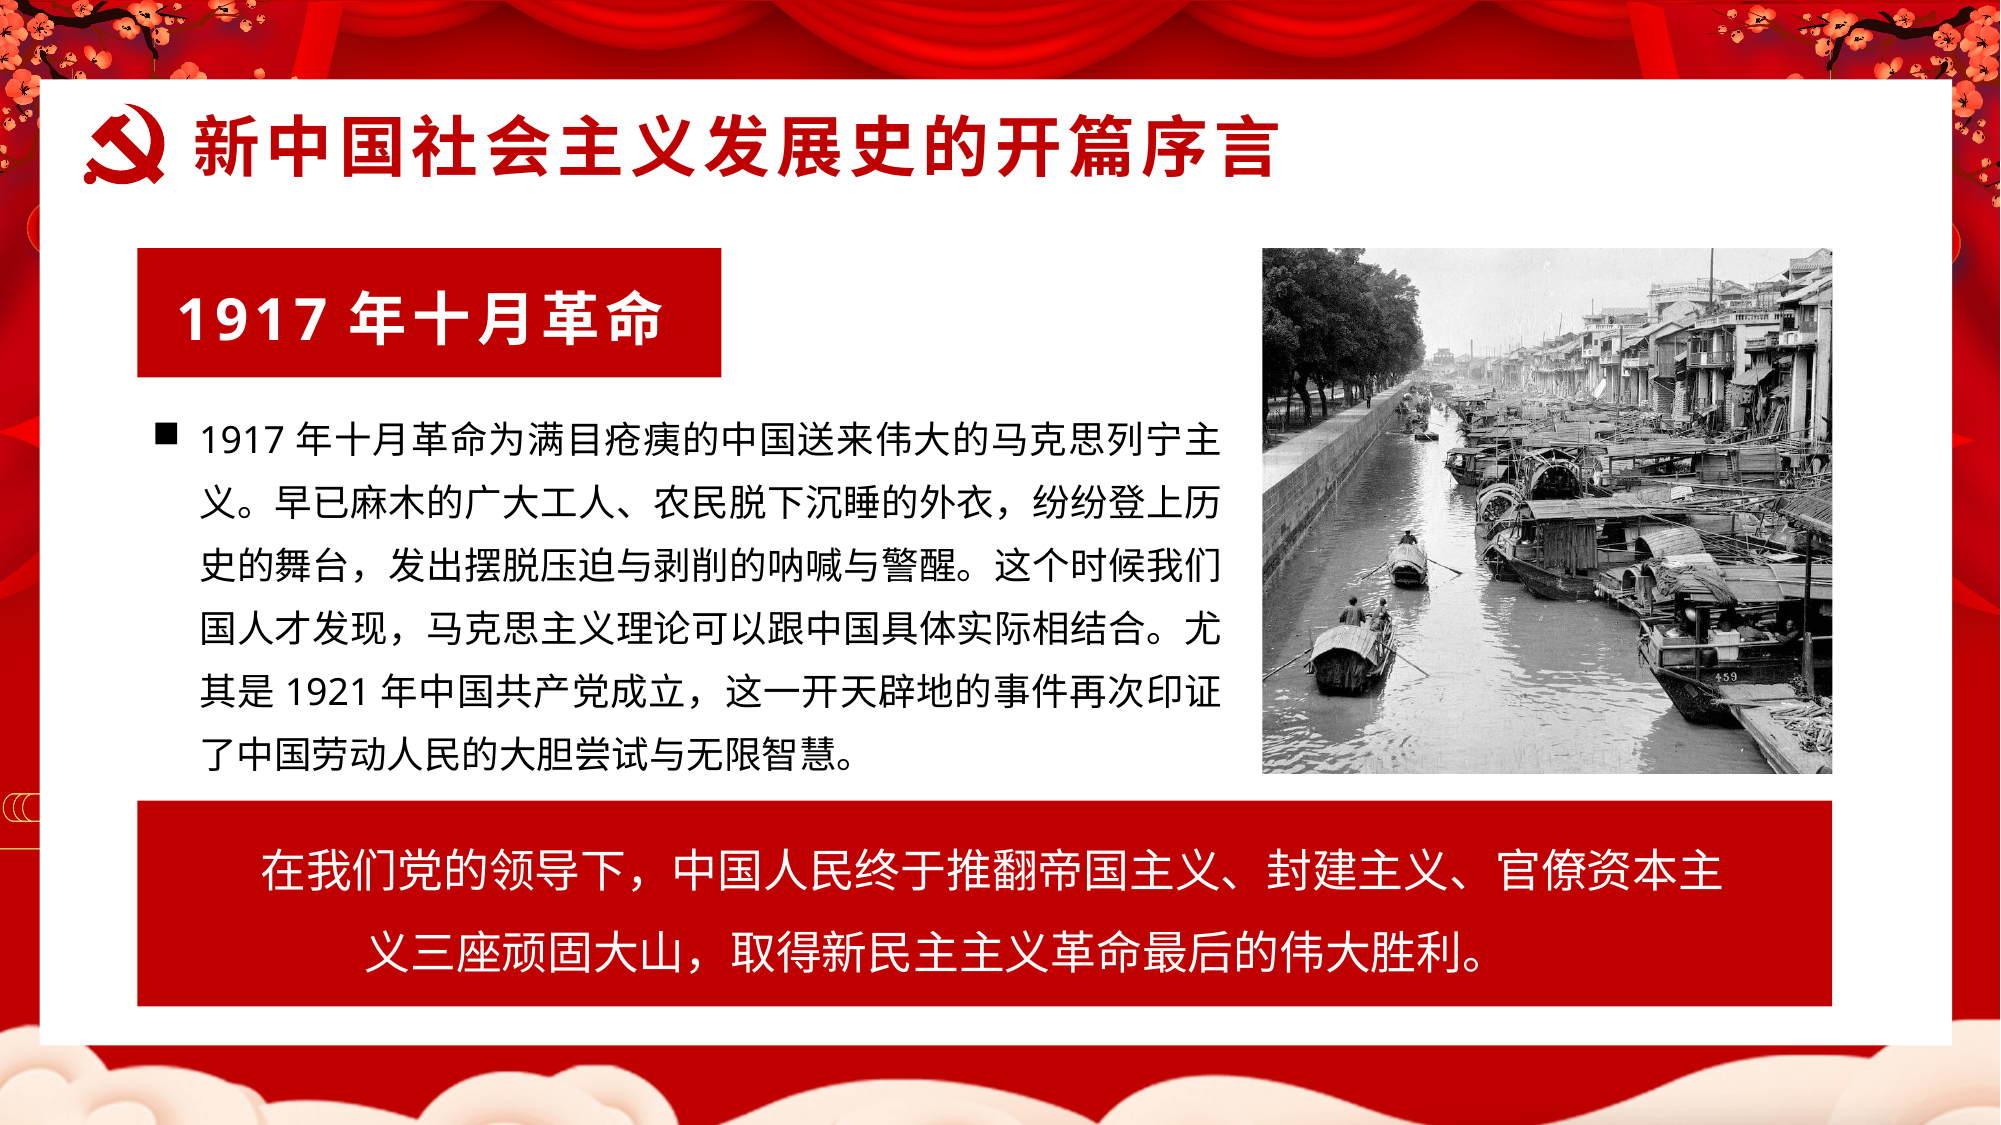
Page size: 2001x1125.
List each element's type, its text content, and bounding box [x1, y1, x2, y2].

picture [0, 0, 2000, 726]
text_box 1917年十月革命为满目疮痍的中国送来伟大的马克思列宁主义。早已麻木的广大工人、农民脱下沉睡的外衣，纷纷登上历史的舞台，发出摆脱压迫与剥削的呐喊与警醒。这个时候我们国人才发现，马克思主义理论可以跟中国具体实际相结合。尤其是1921年中国共产党成立，这一开天辟地的事件再次印证了中国劳动人民的大胆尝试与无限智慧。 [137, 390, 1238, 783]
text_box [83, 97, 1369, 194]
text_box [136, 247, 722, 378]
picture [1262, 248, 1833, 775]
text_box 1917年十月革命 [156, 272, 762, 363]
picture [0, 743, 2000, 1125]
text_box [137, 800, 1833, 1007]
